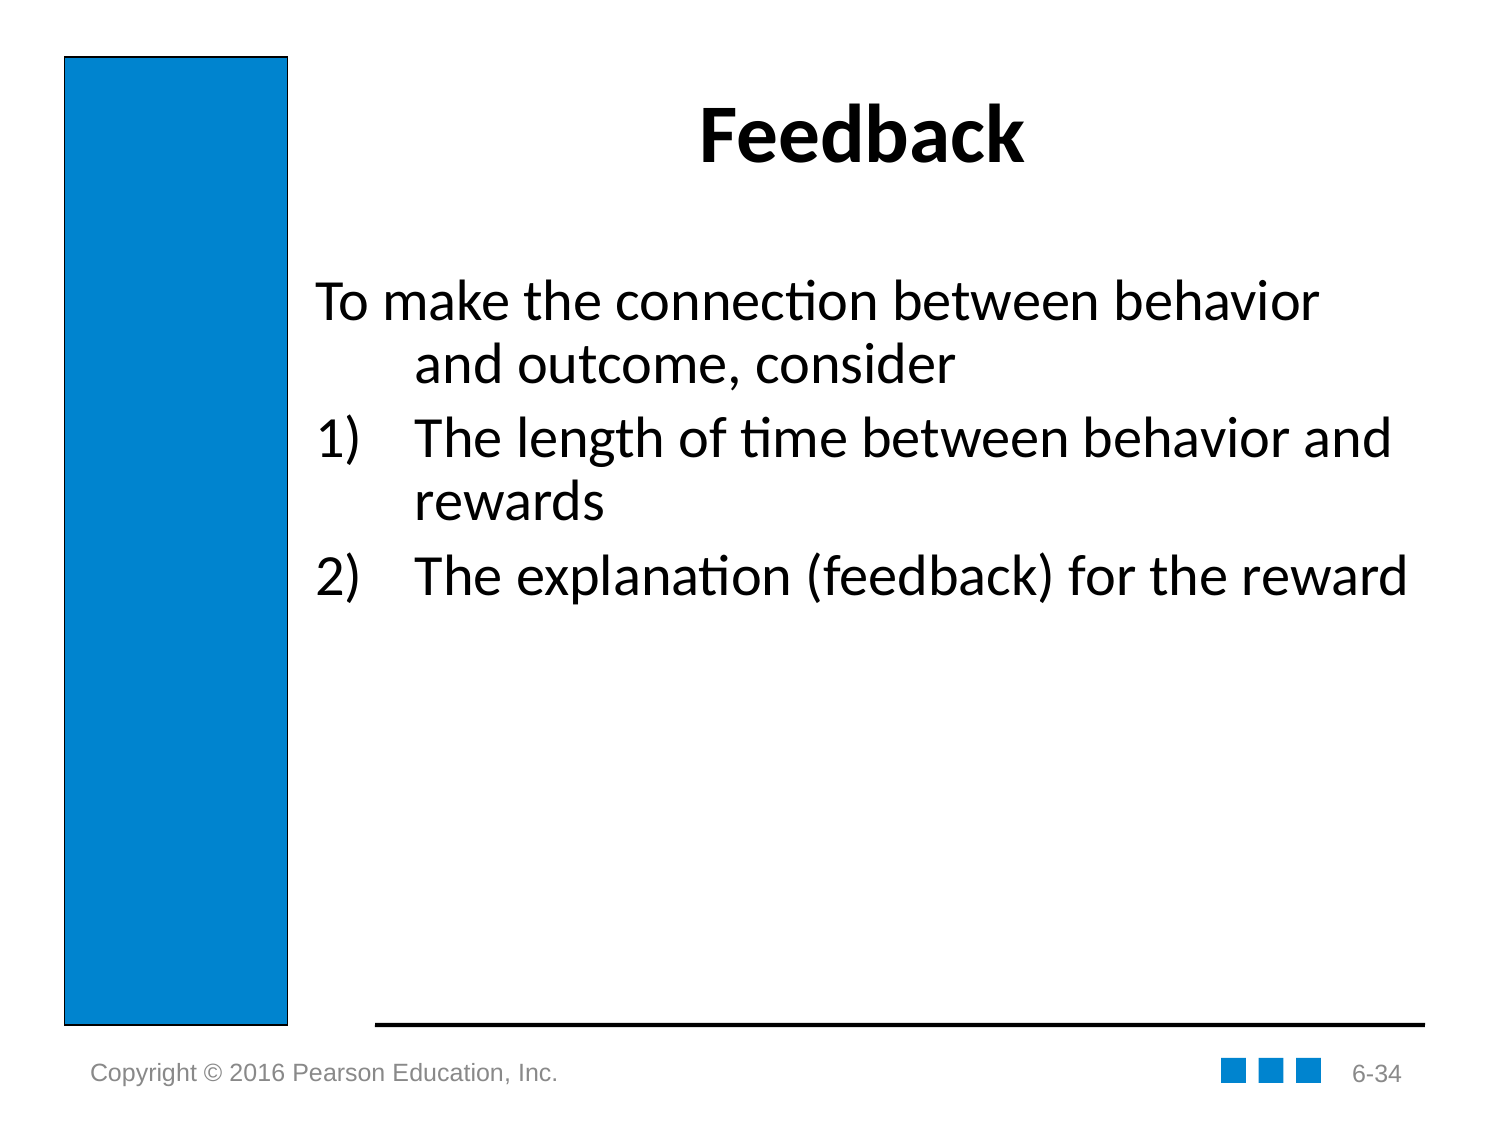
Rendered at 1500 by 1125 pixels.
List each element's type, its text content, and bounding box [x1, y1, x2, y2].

text_box [64, 56, 288, 1025]
text_box Copyright © 2016 Pearson Education, Inc. [75, 1055, 625, 1088]
title Feedback [300, 50, 1425, 208]
text_box [1296, 1057, 1321, 1083]
text_box [1221, 1057, 1246, 1083]
text_box 6-34 [1333, 1050, 1421, 1095]
text_box [1258, 1057, 1284, 1083]
list To make the connection between behavior and outcome, consider The length of time between behavior and rewards The explanation (feedback) for the reward [300, 262, 1425, 950]
